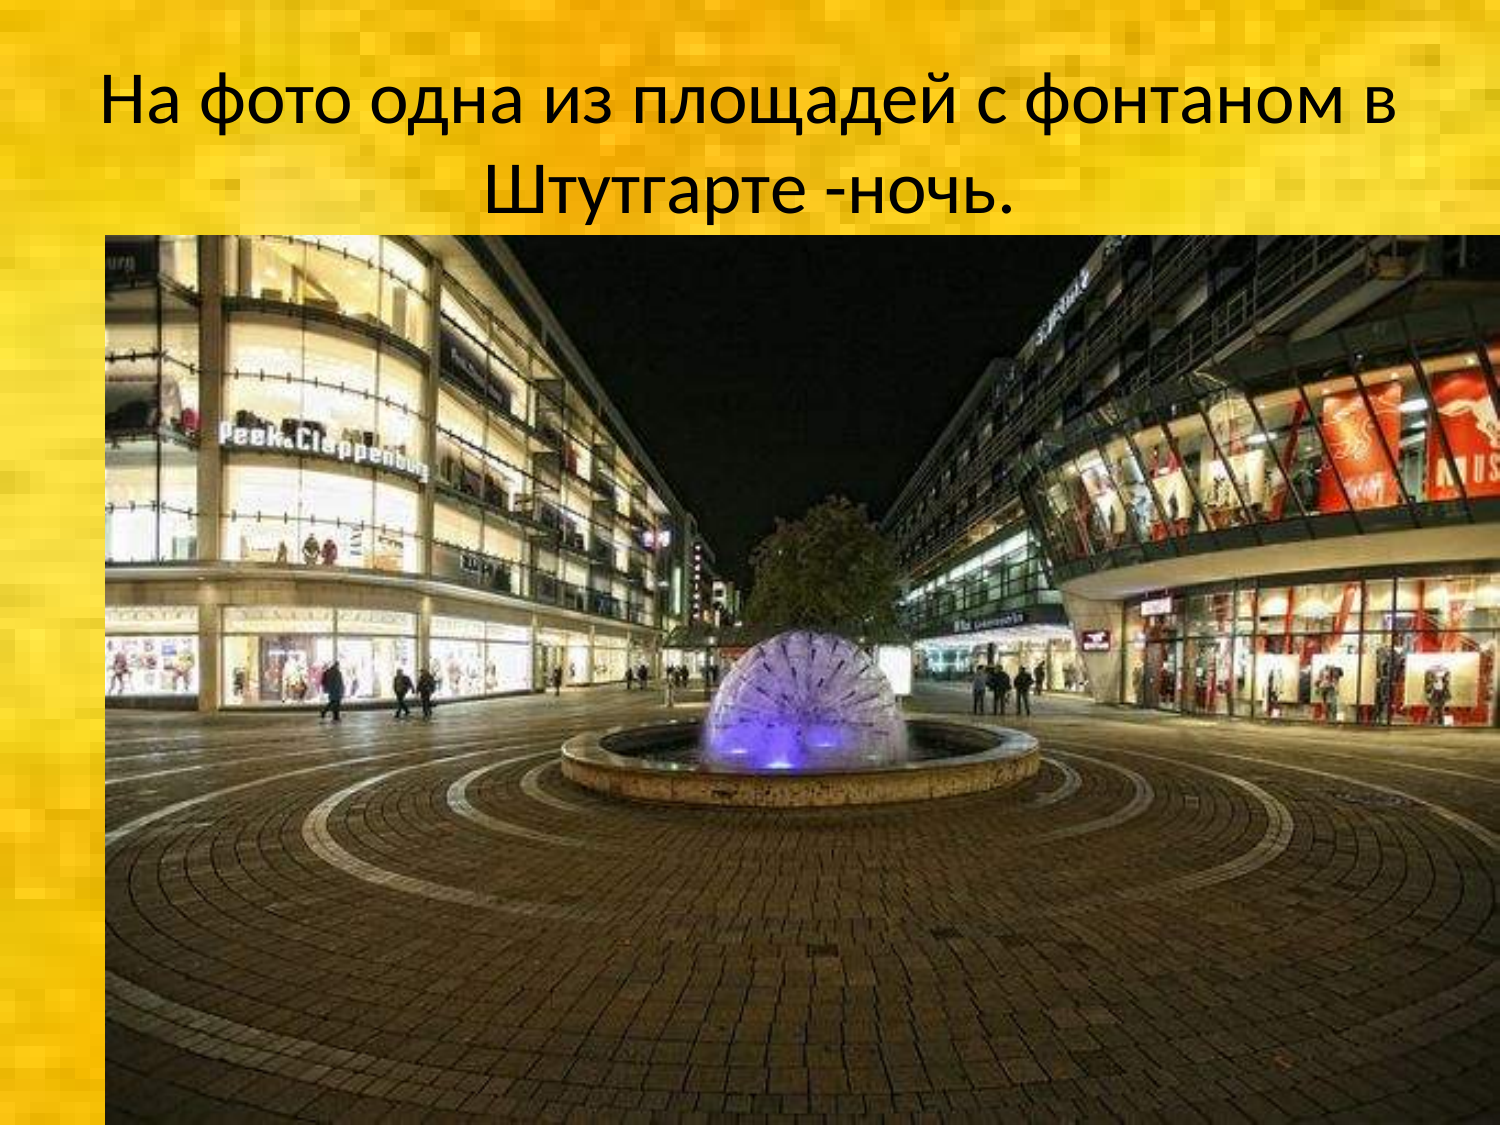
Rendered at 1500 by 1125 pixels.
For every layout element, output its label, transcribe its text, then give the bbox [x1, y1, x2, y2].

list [105, 235, 1500, 1125]
picture [0, 0, 1500, 1125]
title На фото одна из площадей с фонтаном в Штутгарте -ночь. [75, 45, 1425, 233]
